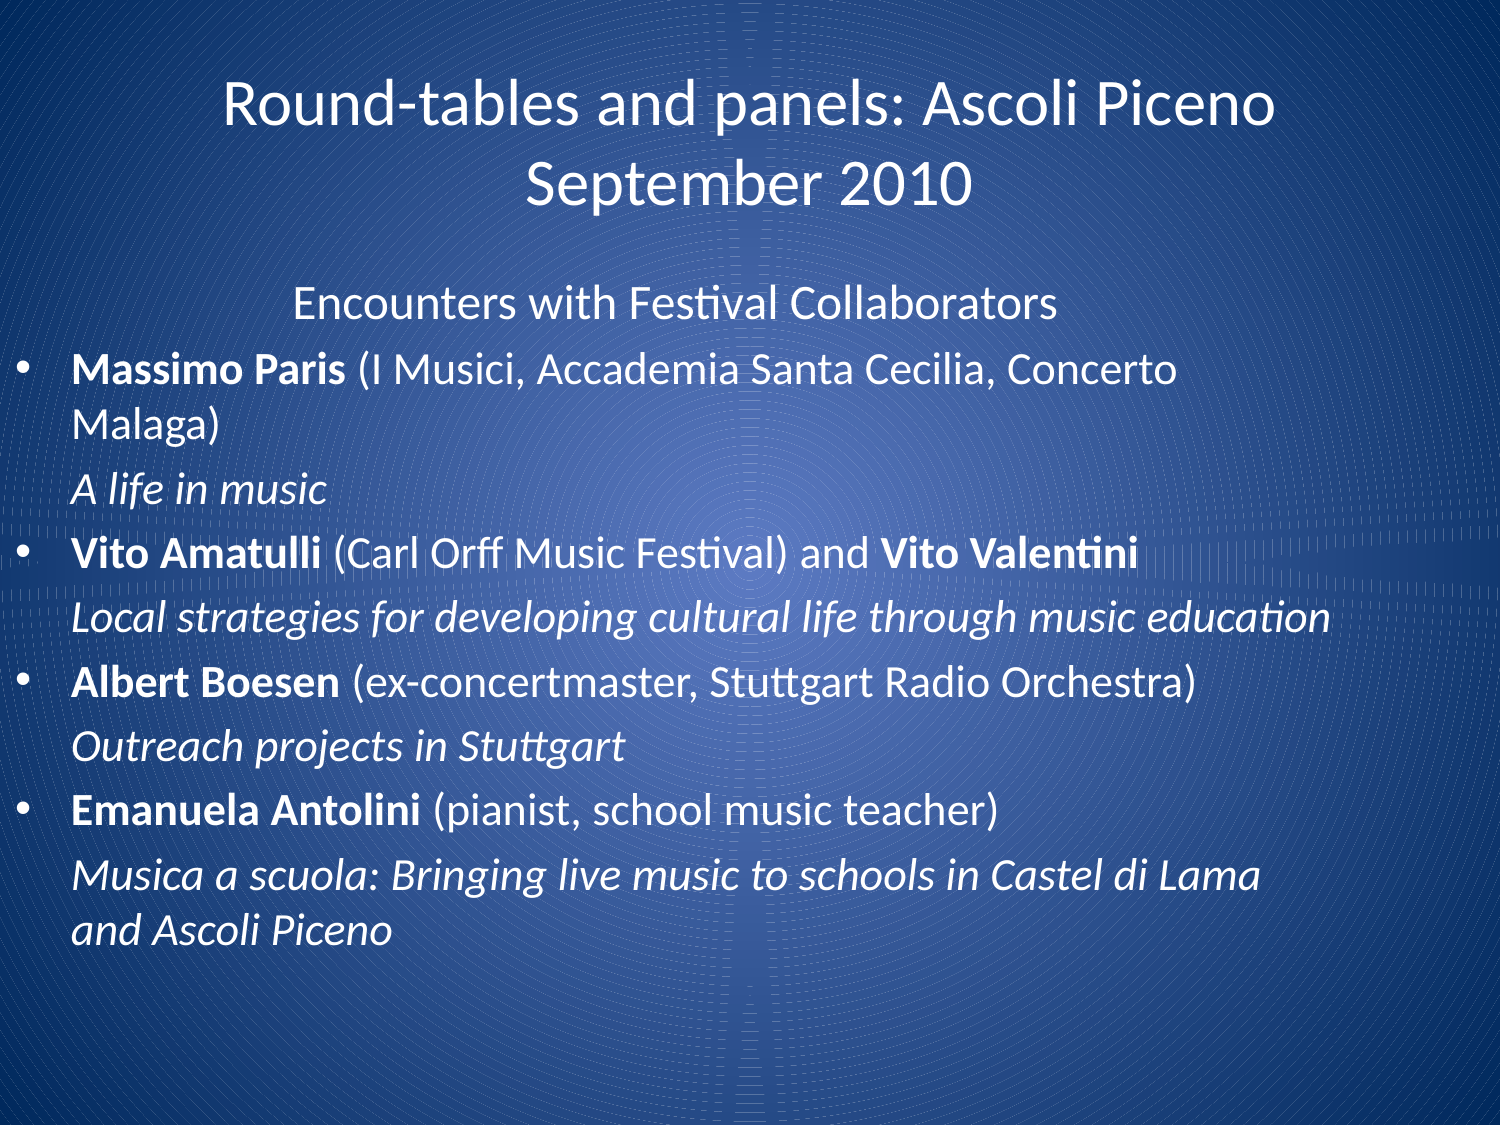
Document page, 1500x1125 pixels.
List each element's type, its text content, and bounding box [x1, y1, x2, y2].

title Round-tables and panels: Ascoli Piceno September 2010 [75, 45, 1425, 233]
list Encounters with Festival Collaborators Massimo Paris (I Musici, Accademia Santa Cecilia, Concerto Malaga) A life in music Vito Amatulli (Carl Orff Music Festival) and Vito Valentini Local strategies for developing cultural life through music education Albert Boesen (ex-concertmaster, Stuttgart Radio Orchestra) Outreach projects in Stuttgart Emanuela Antolini (pianist, school music teacher) Musica a scuola: Bringing live music to schools in Castel di Lama and Ascoli Piceno [0, 262, 1350, 1005]
